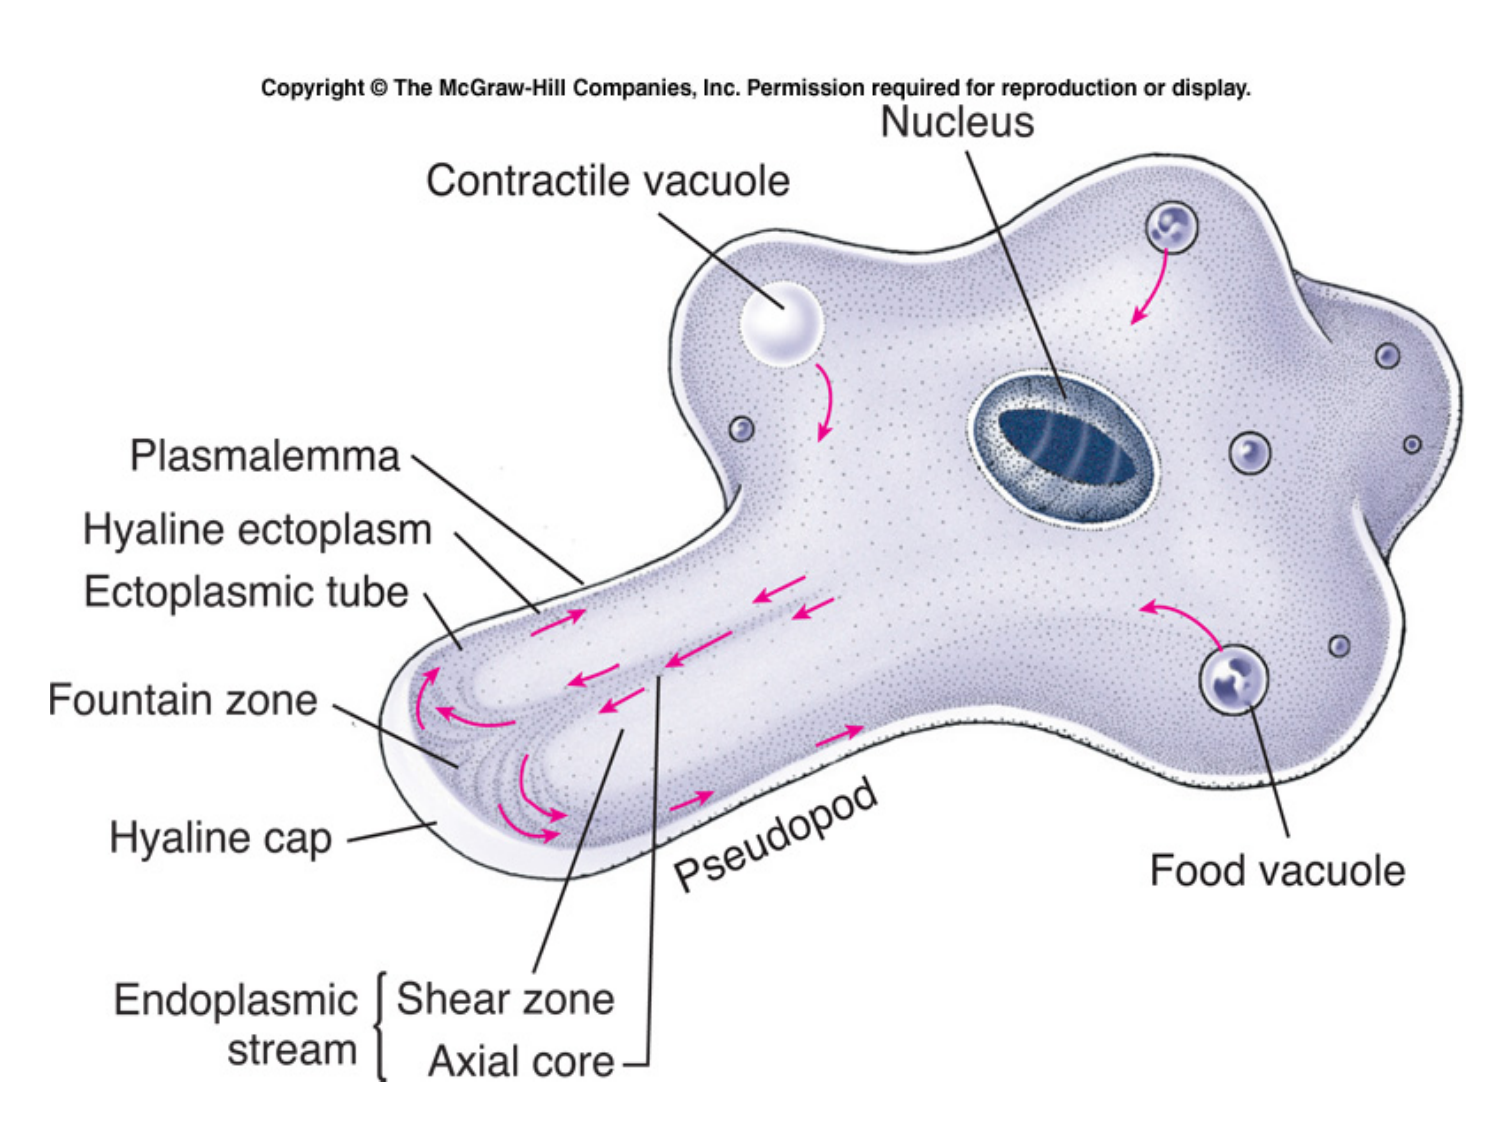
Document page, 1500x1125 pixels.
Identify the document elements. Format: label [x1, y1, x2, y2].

picture [49, 74, 1466, 1082]
